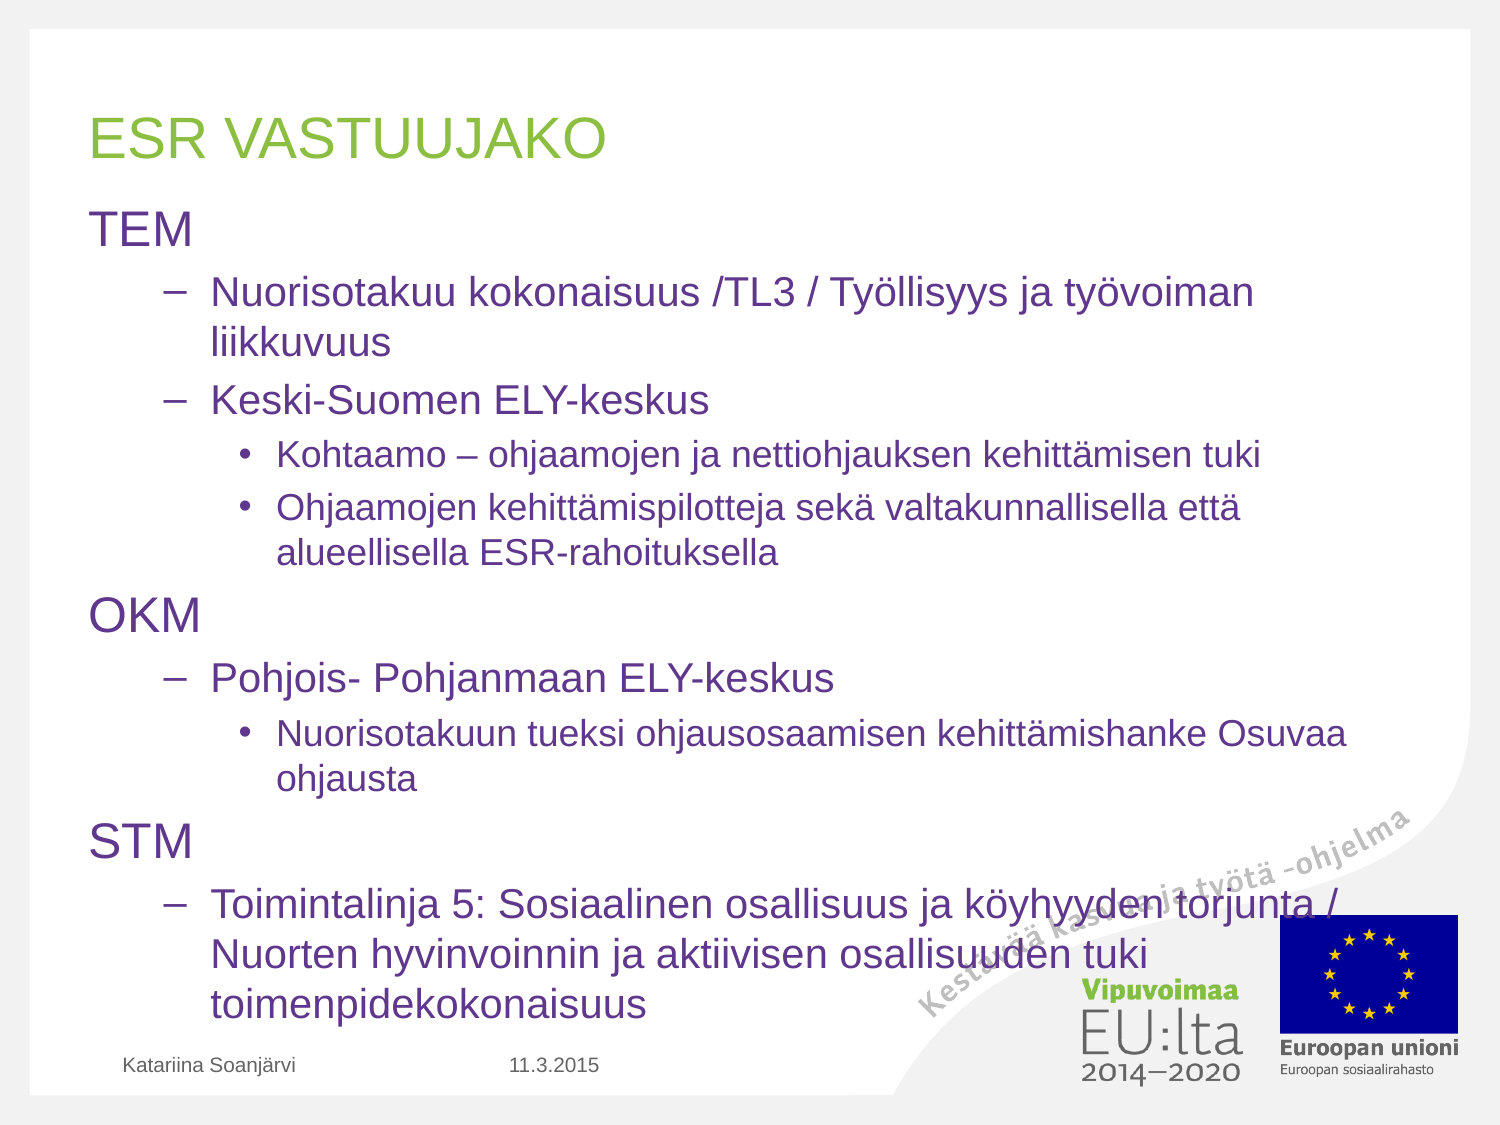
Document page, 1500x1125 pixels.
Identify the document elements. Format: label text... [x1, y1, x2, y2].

list TEM Nuorisotakuu kokonaisuus /TL3 / Työllisyys ja työvoiman liikkuvuus Keski-Suomen ELY-keskus Kohtaamo – ohjaamojen ja nettiohjauksen kehittämisen tuki Ohjaamojen kehittämispilotteja sekä valtakunnallisella että alueellisella ESR-rahoituksella OKM Pohjois- Pohjanmaan ELY-keskus Nuorisotakuun tueksi ohjausosaamisen kehittämishanke Osuvaa ohjausta STM Toimintalinja 5: Sosiaalinen osallisuus ja köyhyyden torjunta / Nuorten hyvinvoinnin ja aktiivisen osallisuuden tuki toimenpidekokonaisuus [88, 196, 1412, 935]
picture [0, 0, 1500, 1125]
footer Katariina Soanjärvi [107, 1035, 433, 1094]
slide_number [437, 1035, 615, 1094]
title Esr Vastuujako [88, 100, 1412, 196]
